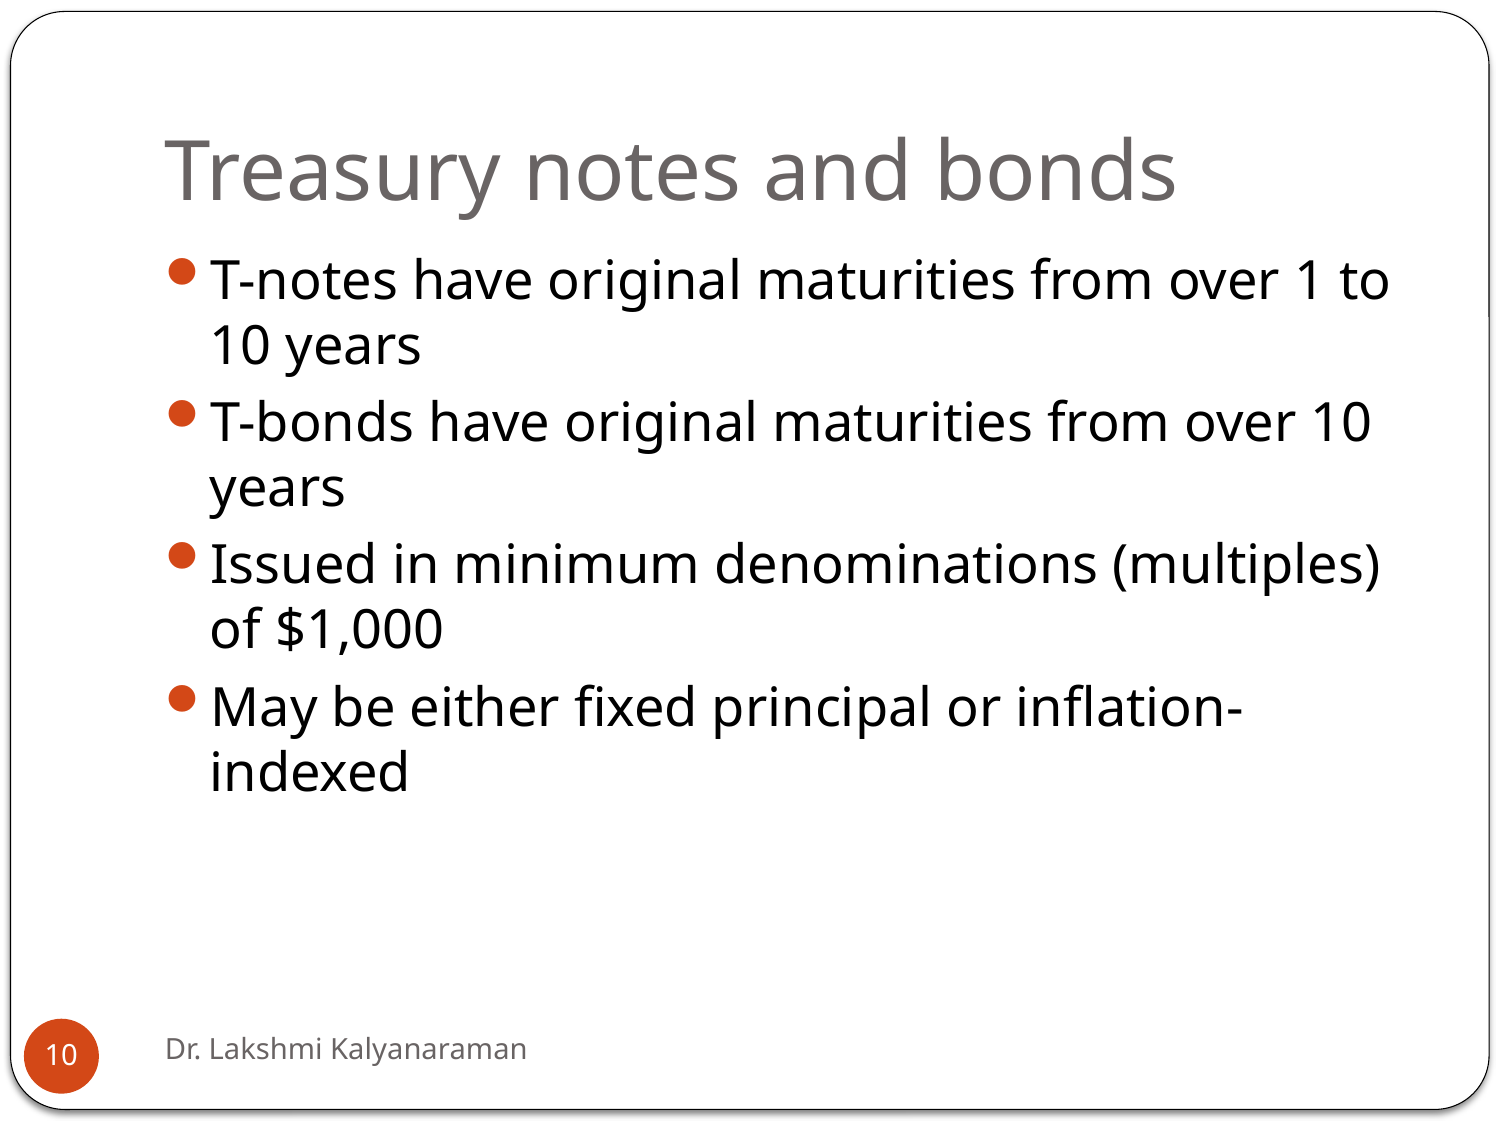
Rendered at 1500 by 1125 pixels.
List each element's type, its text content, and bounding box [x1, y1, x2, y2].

footer Dr. Lakshmi Kalyanaraman [150, 1012, 800, 1088]
slide_number 10 [23, 1018, 99, 1094]
list T-notes have original maturities from over 1 to 10 years T-bonds have original maturities from over 10 years Issued in minimum denominations (multiples) of $1,000 May be either fixed principal or inflation-indexed [150, 237, 1425, 988]
title Treasury notes and bonds [150, 45, 1425, 233]
